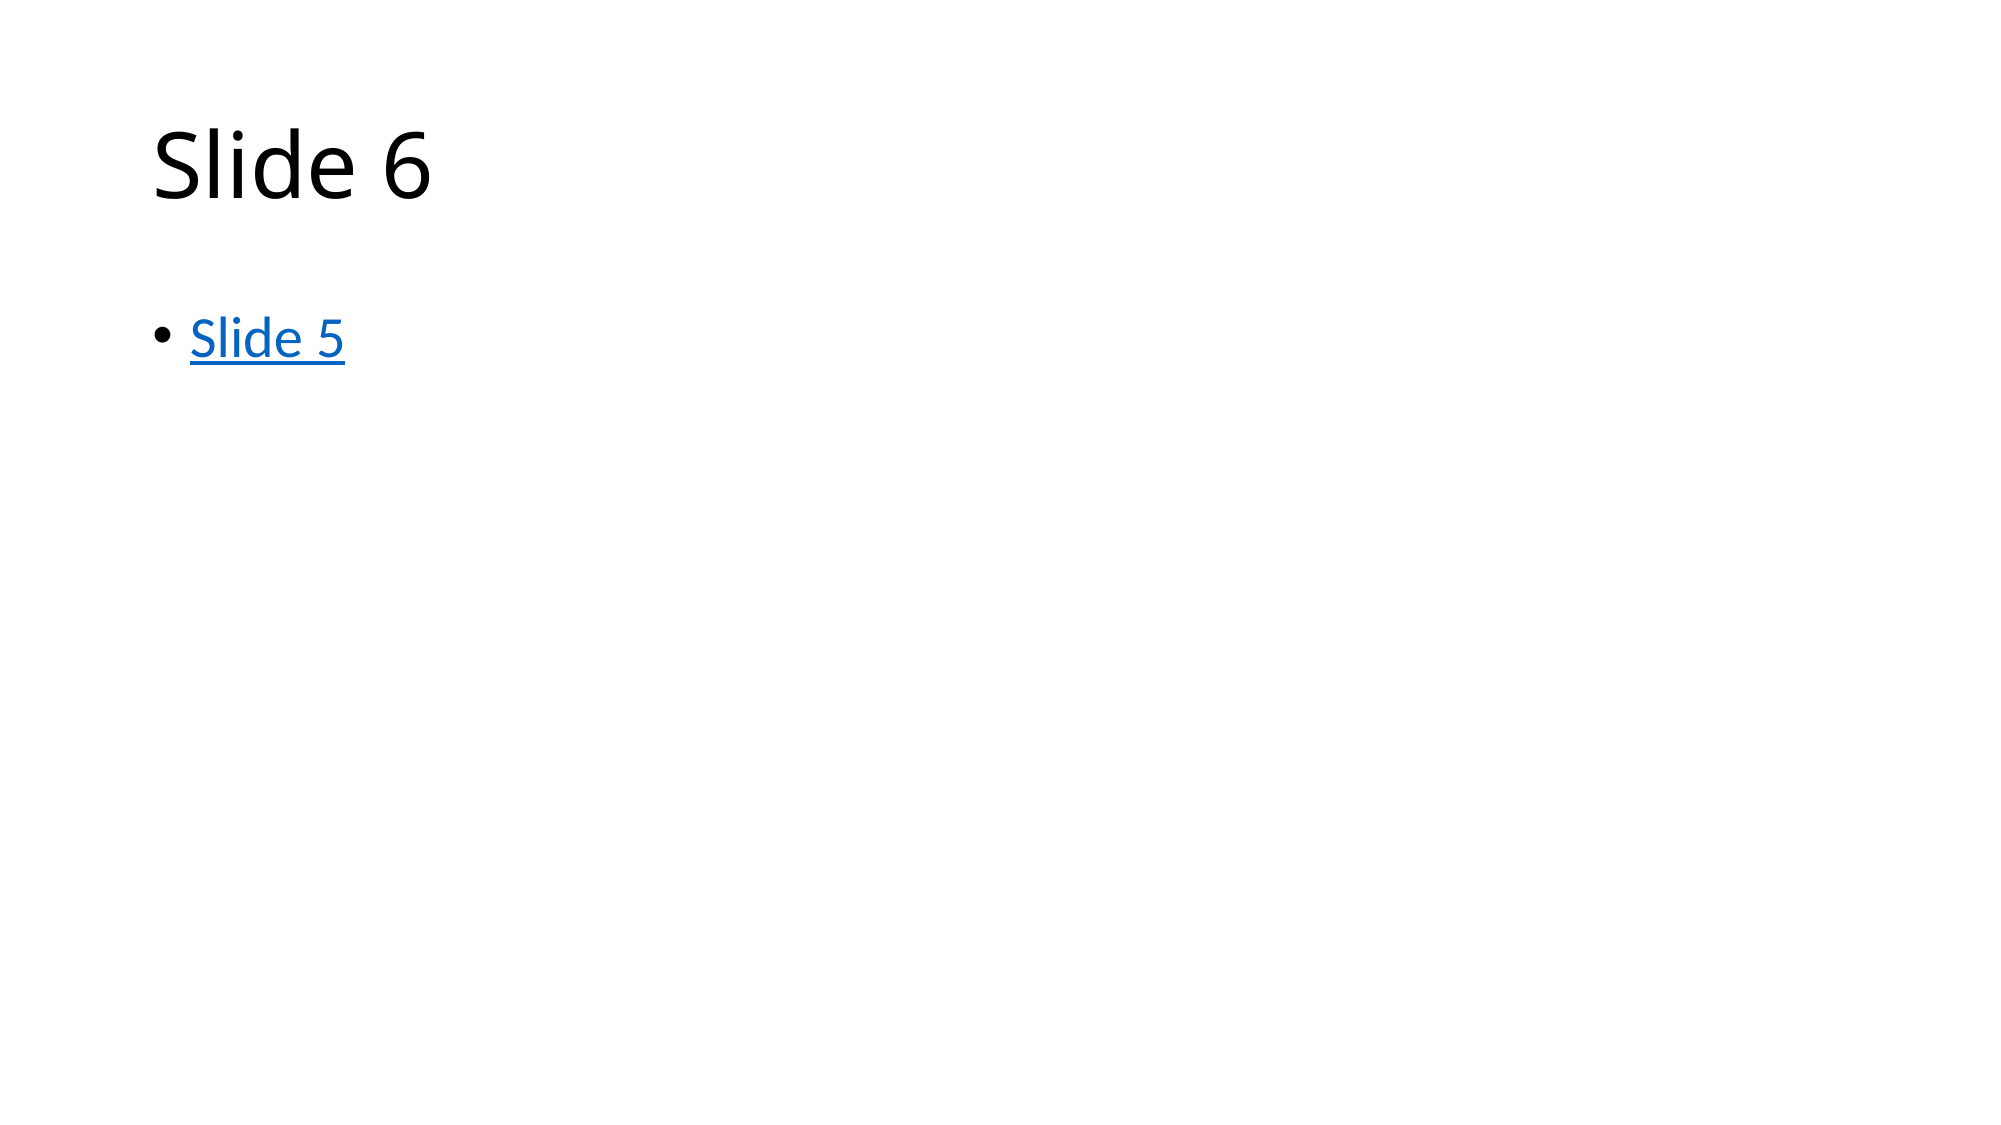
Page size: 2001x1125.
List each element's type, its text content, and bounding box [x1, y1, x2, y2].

list Slide 5 [137, 299, 1863, 1014]
title Slide 6 [137, 59, 1863, 278]
